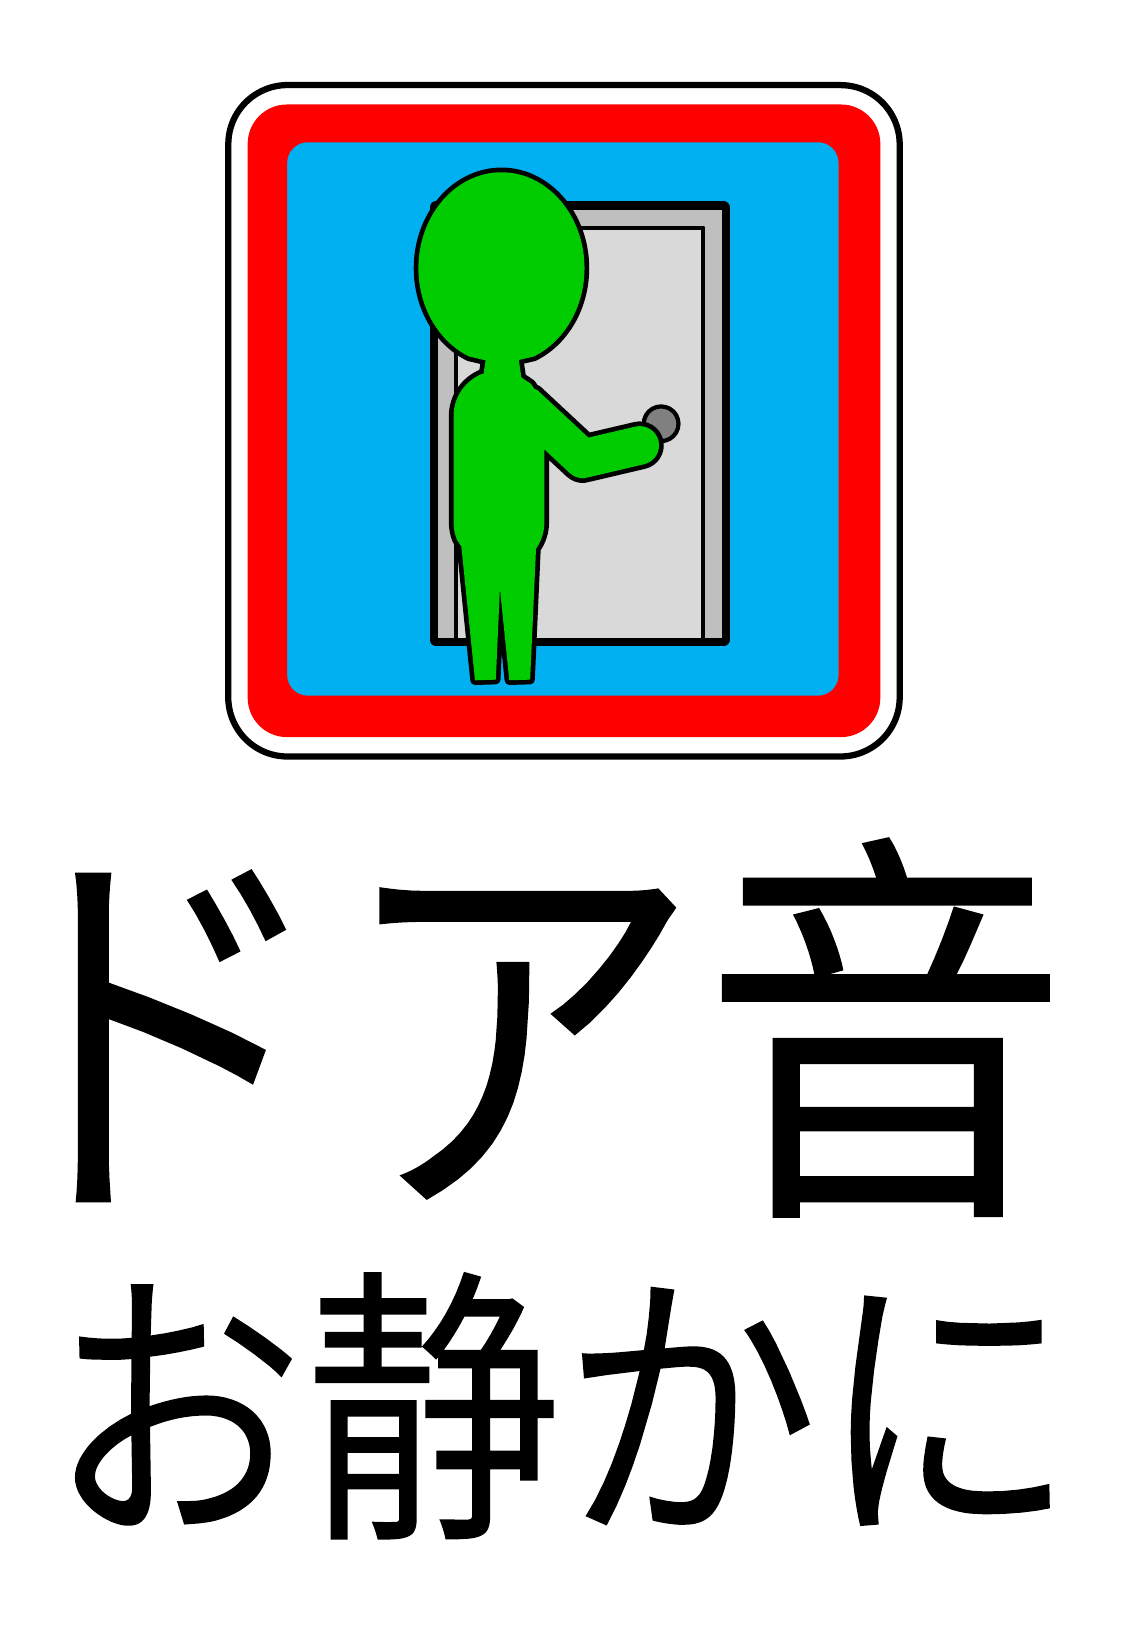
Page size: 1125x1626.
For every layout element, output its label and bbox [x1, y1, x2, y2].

text_box [74, 84, 1051, 1541]
